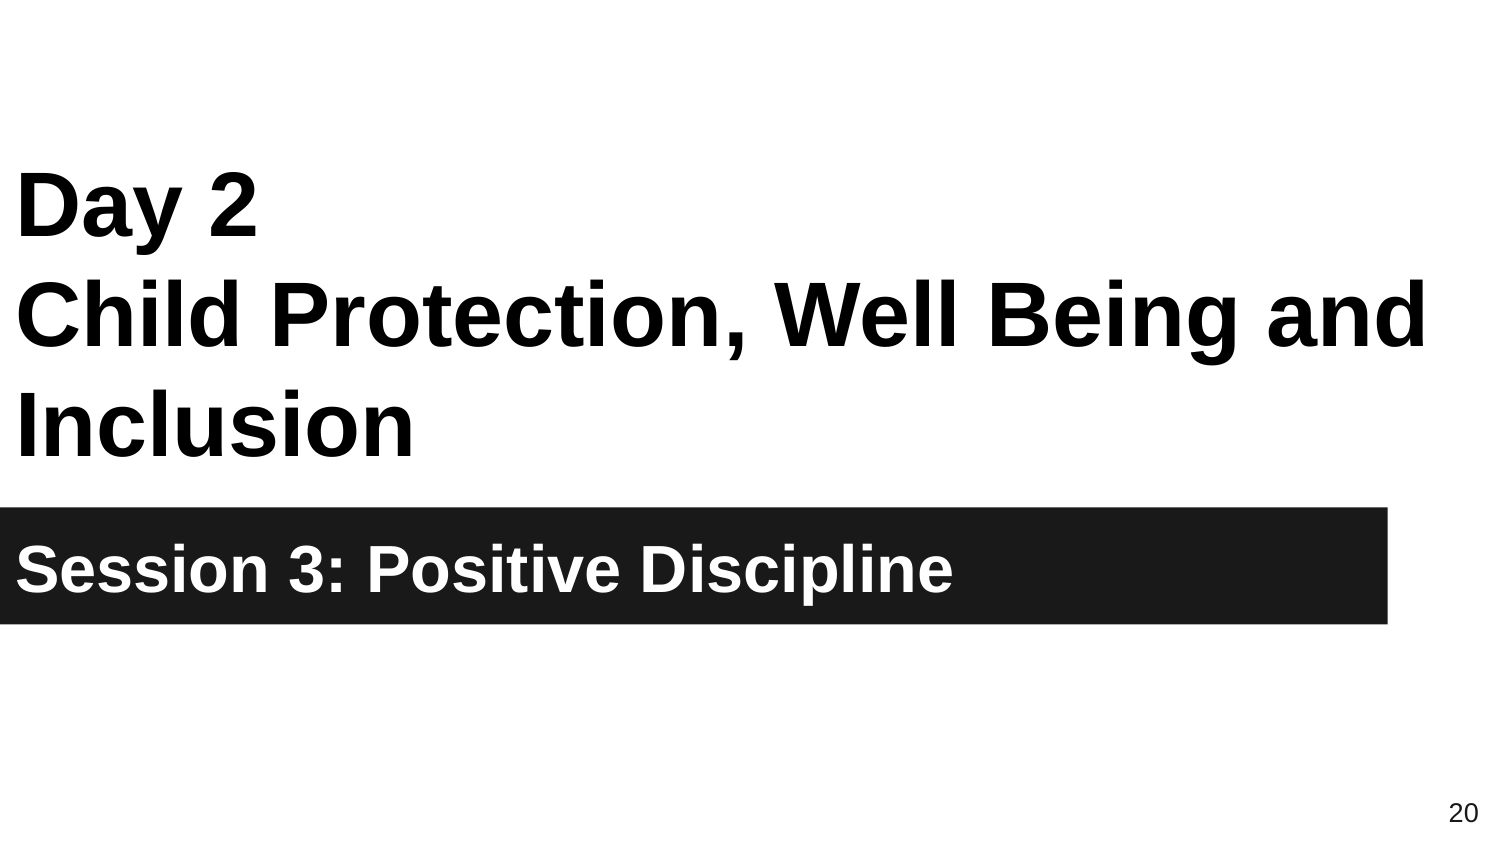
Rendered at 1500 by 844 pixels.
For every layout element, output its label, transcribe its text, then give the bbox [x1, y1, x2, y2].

slide_number 20 [1403, 779, 1494, 844]
subtitle Session 3: Positive Discipline [0, 507, 1275, 625]
title Day 2 Child Protection, Well Being and Inclusion [0, 213, 1446, 490]
